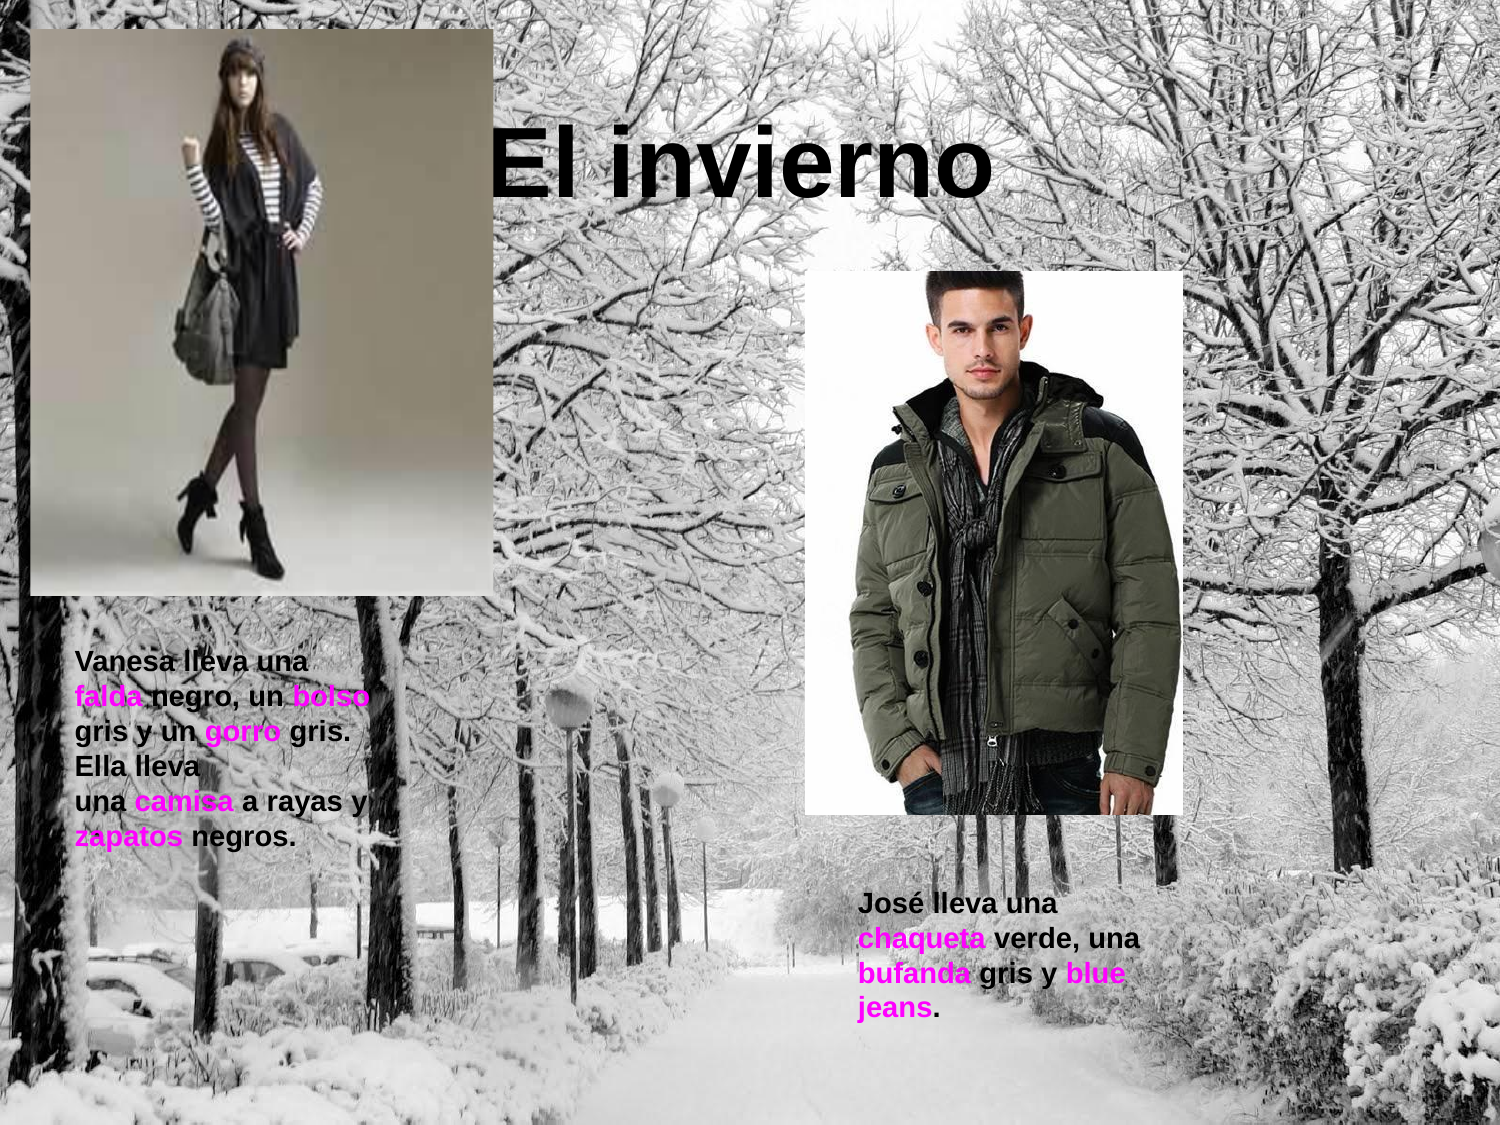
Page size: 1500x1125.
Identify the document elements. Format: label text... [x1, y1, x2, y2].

text_box José lleva una chaqueta verde, una bufanda gris y blue jeans. [842, 868, 1192, 1039]
text_box [804, 271, 1183, 815]
text_box Vanesa lleva una falda negro, un bolso gris y un gorro gris. Ella lleva una camisa a rayas y zapatos negros. [59, 627, 389, 867]
text_box [30, 29, 494, 597]
picture [0, 0, 1500, 1125]
title El invierno [74, 14, 1426, 233]
